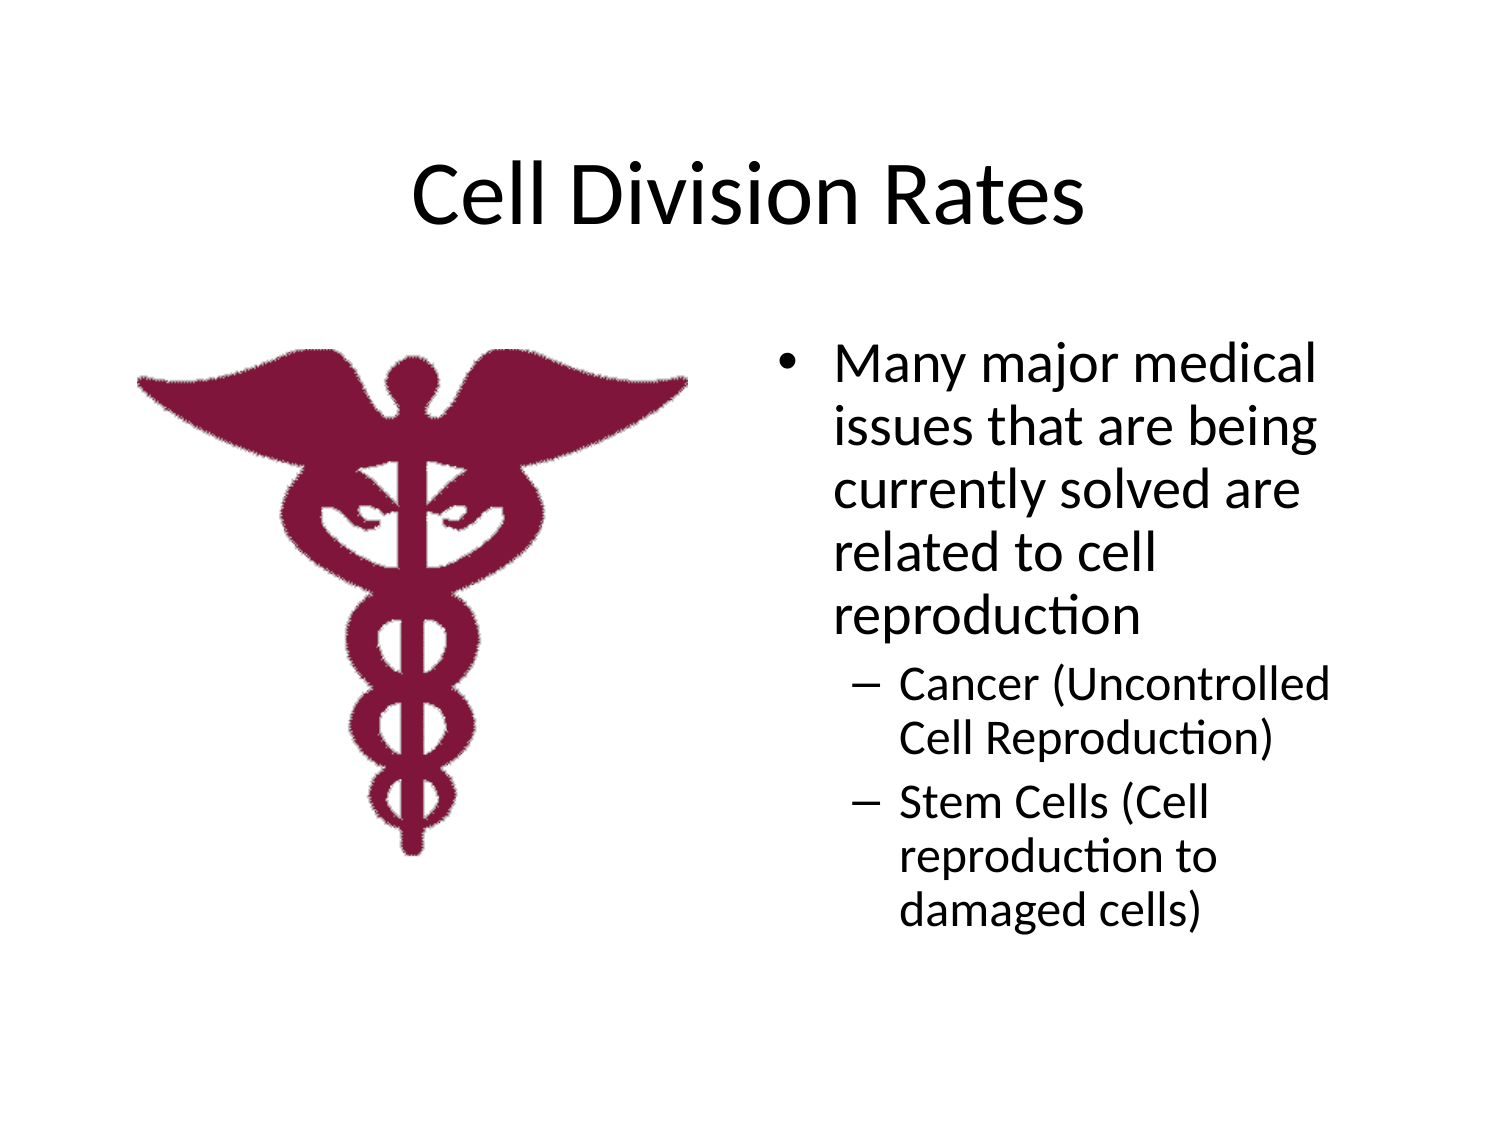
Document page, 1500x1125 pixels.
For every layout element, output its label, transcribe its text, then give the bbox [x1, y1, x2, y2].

picture [137, 349, 688, 859]
list Many major medical issues that are being currently solved are related to cell reproduction Cancer (Uncontrolled Cell Reproduction) Stem Cells (Cell reproduction to damaged cells) [762, 324, 1425, 963]
title Cell Division Rates [75, 75, 1425, 300]
